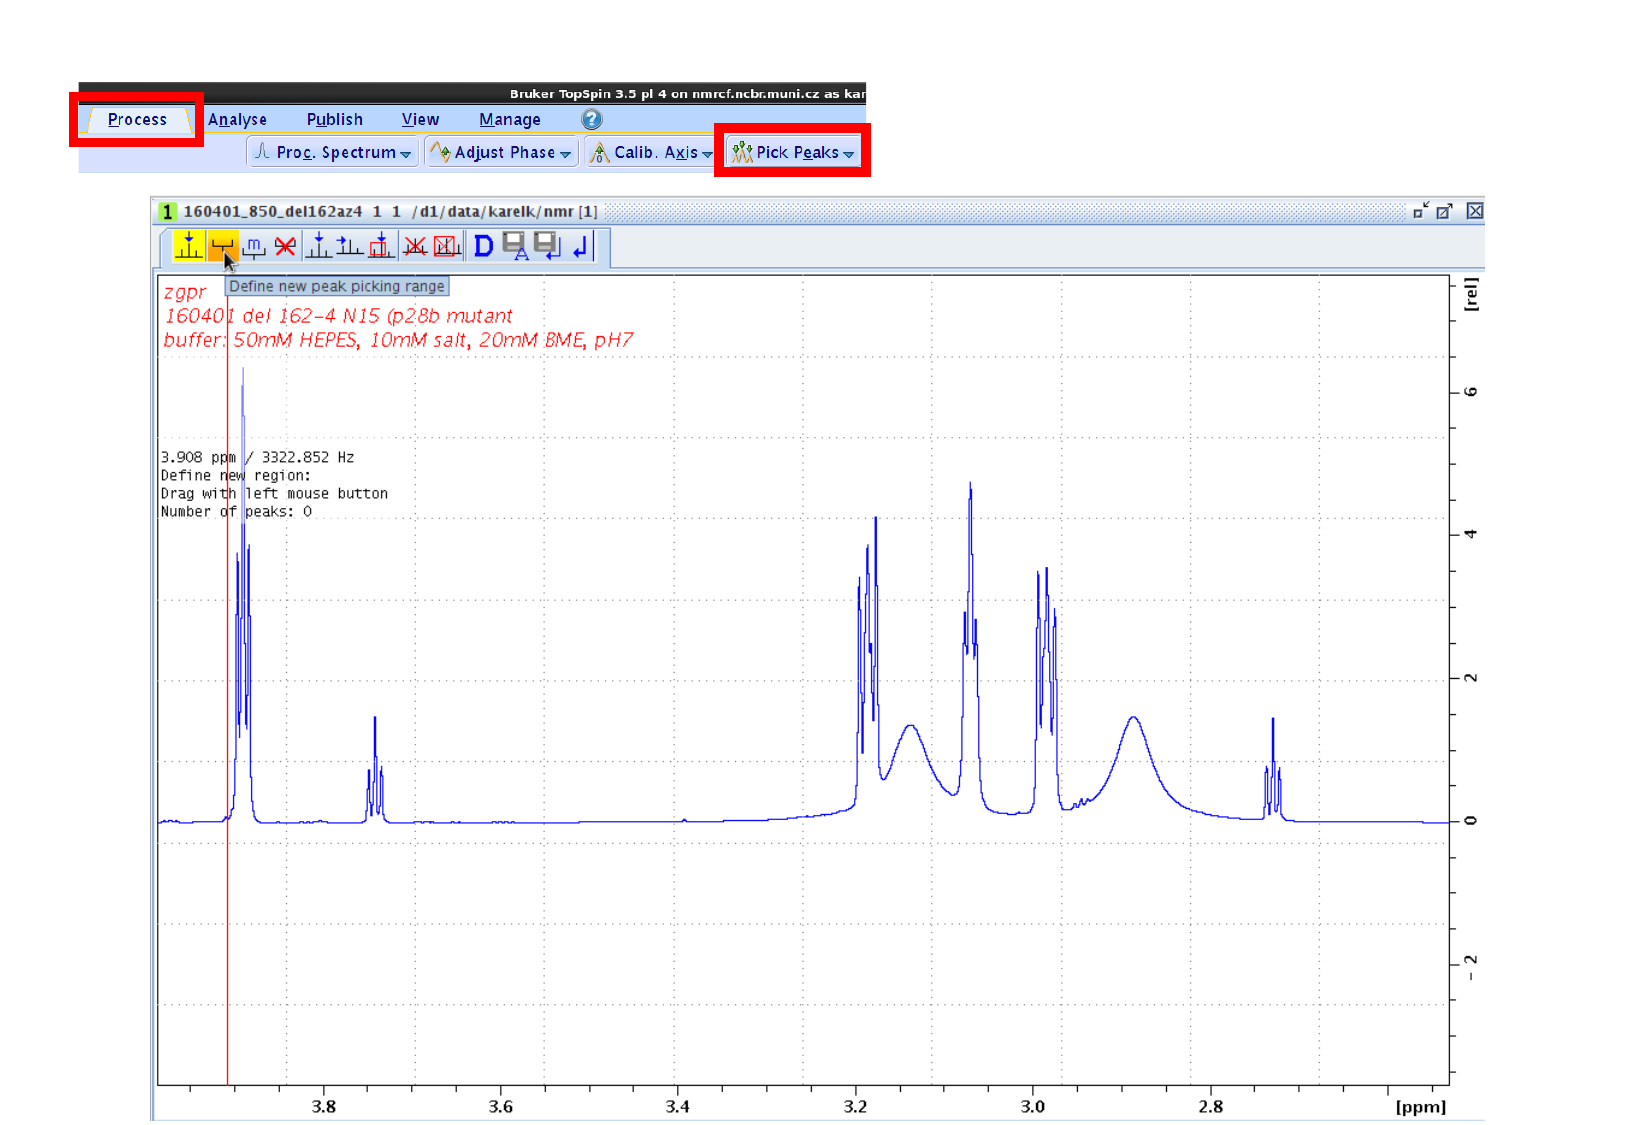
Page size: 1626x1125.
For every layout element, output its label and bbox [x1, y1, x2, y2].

text_box [72, 95, 78, 143]
picture [149, 194, 1485, 1122]
picture [78, 82, 867, 173]
